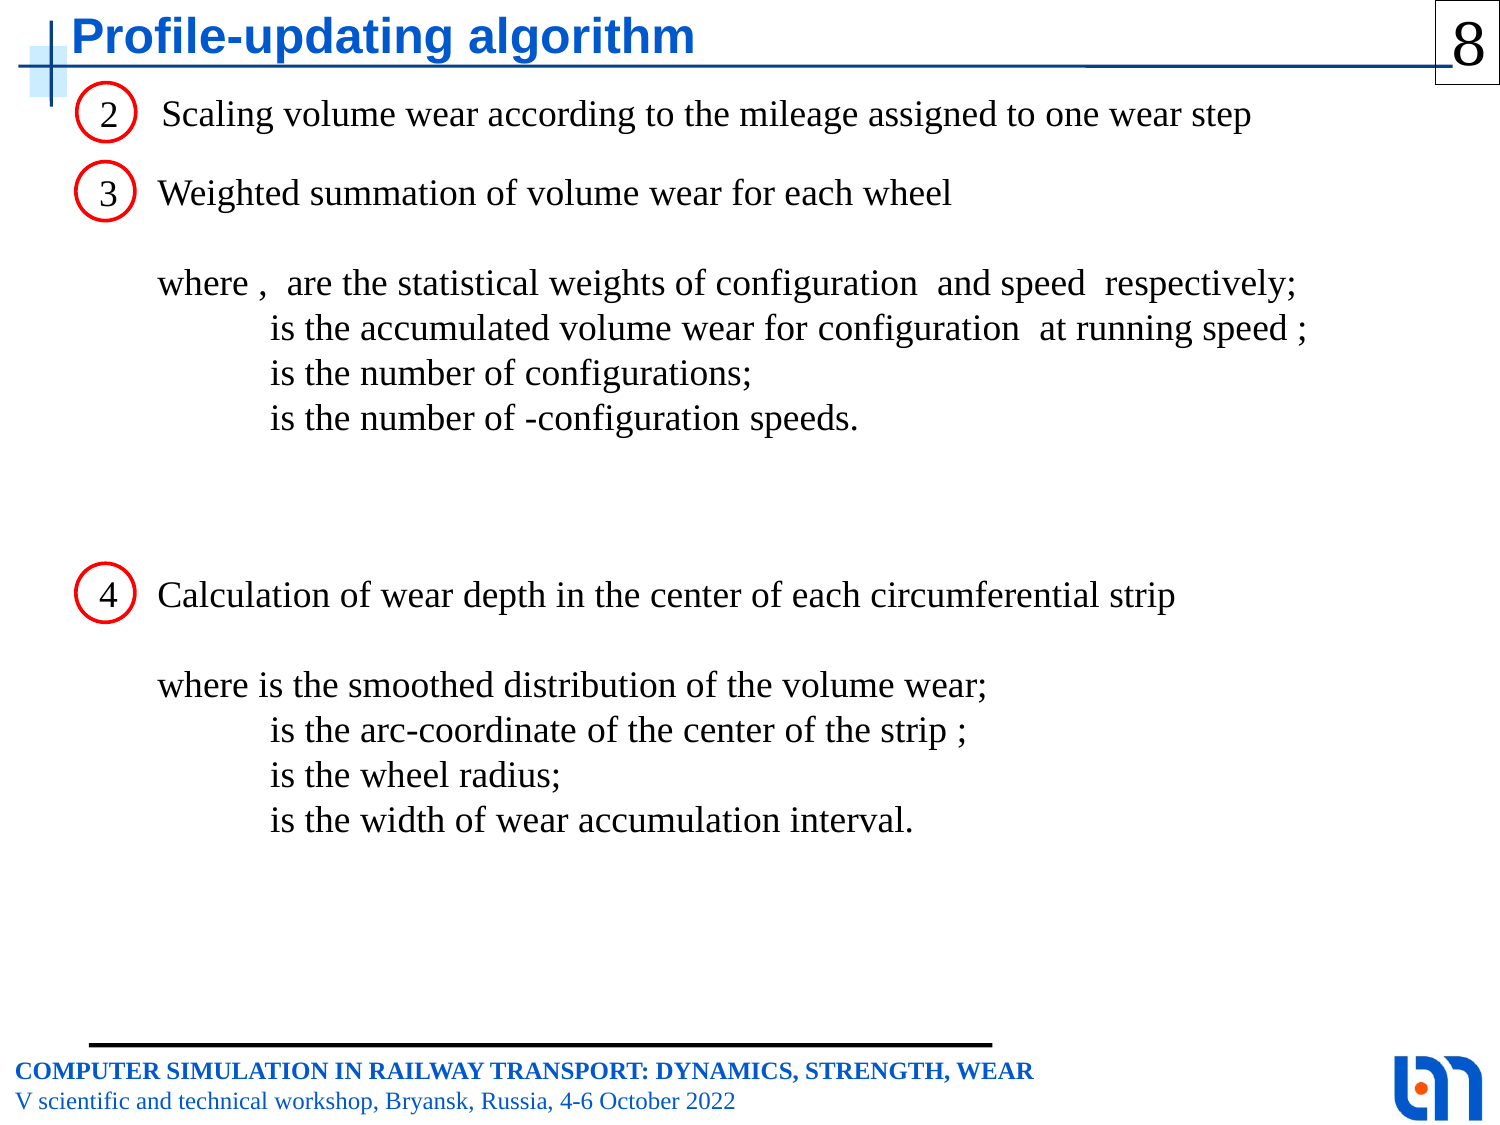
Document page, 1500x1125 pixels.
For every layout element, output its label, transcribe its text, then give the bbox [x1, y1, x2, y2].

text_box 4 [73, 561, 137, 625]
picture [1391, 1052, 1485, 1123]
text_box 8 [1435, 0, 1500, 85]
text_box 3 [73, 159, 137, 223]
text_box Scaling volume wear according to the mileage assigned to one wear step [146, 81, 1269, 141]
title Profile-updating algorithm [70, 0, 1435, 64]
text_box 2 [74, 80, 138, 144]
